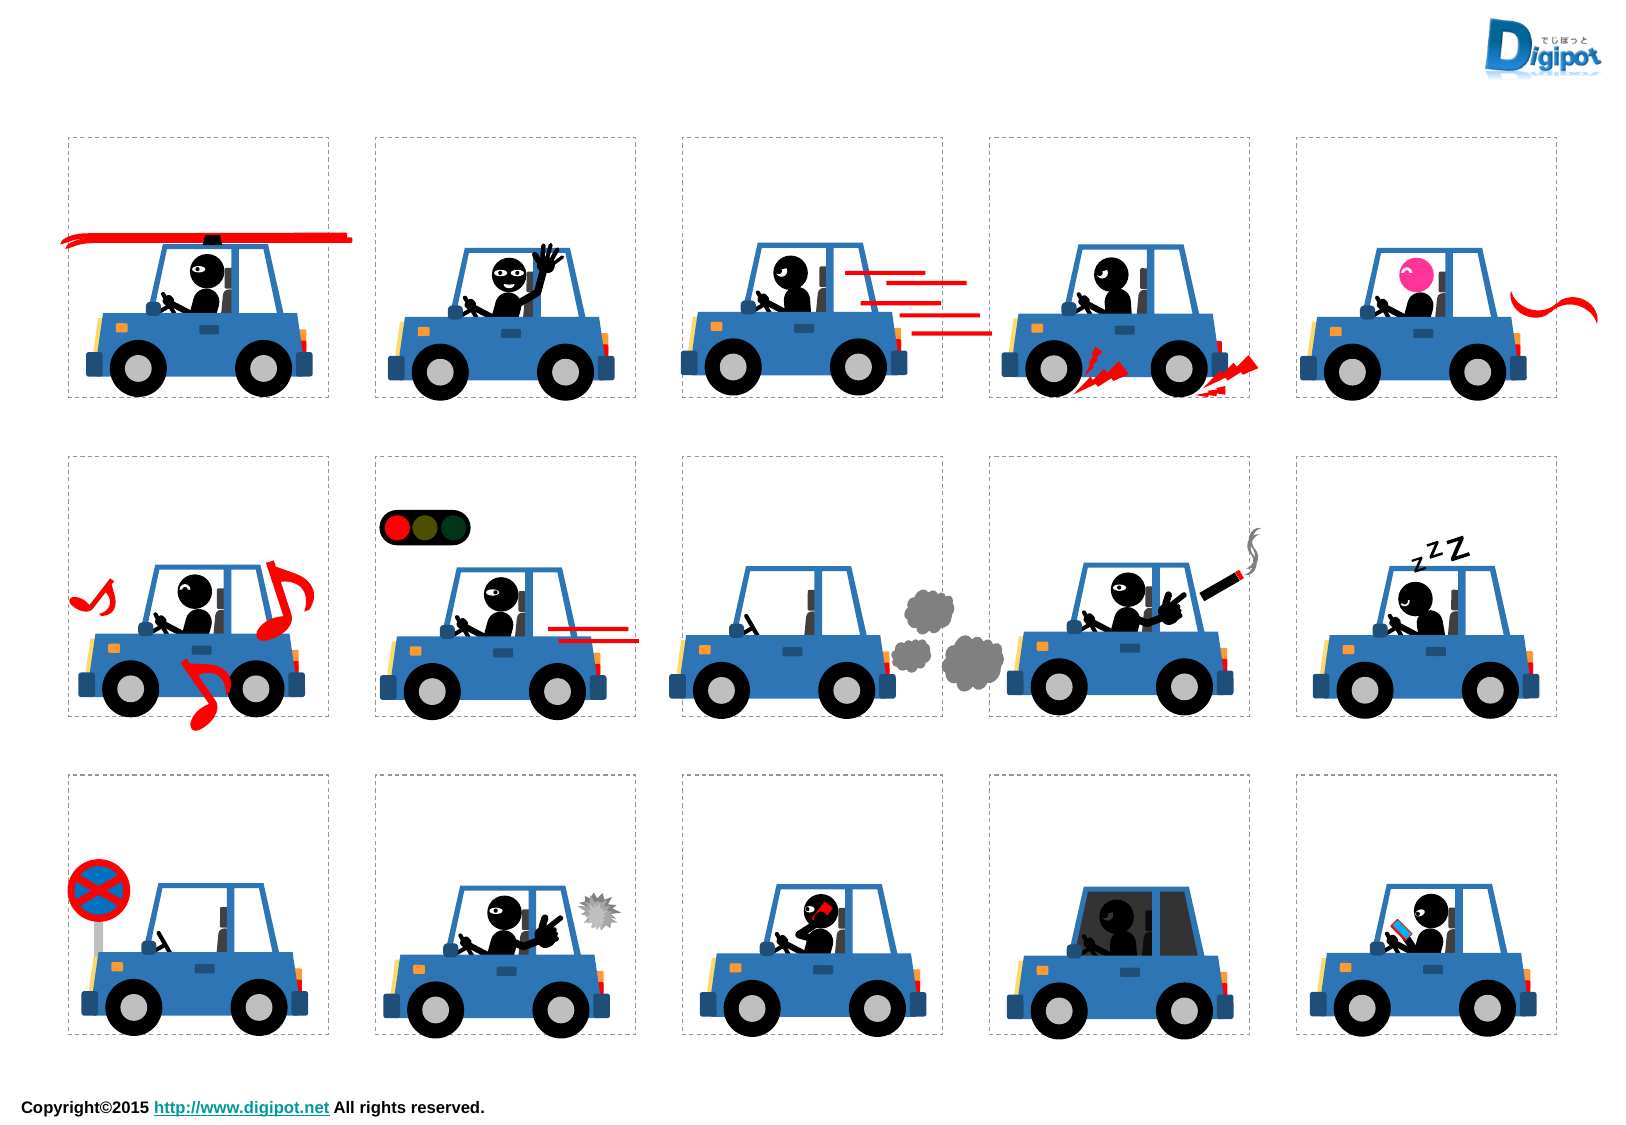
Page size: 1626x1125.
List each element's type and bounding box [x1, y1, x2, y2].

text_box [1006, 886, 1234, 1040]
text_box [76, 560, 315, 723]
text_box [1299, 247, 1601, 401]
text_box [1001, 244, 1259, 403]
text_box [379, 509, 640, 721]
picture [1485, 18, 1602, 82]
text_box [1309, 883, 1537, 1037]
text_box [387, 242, 615, 401]
text_box [699, 883, 927, 1038]
text_box [67, 858, 309, 1037]
text_box [680, 242, 993, 396]
text_box [1006, 526, 1261, 716]
text_box [59, 232, 353, 398]
text_box [383, 885, 621, 1039]
text_box [668, 565, 1002, 720]
text_box [1312, 537, 1540, 719]
